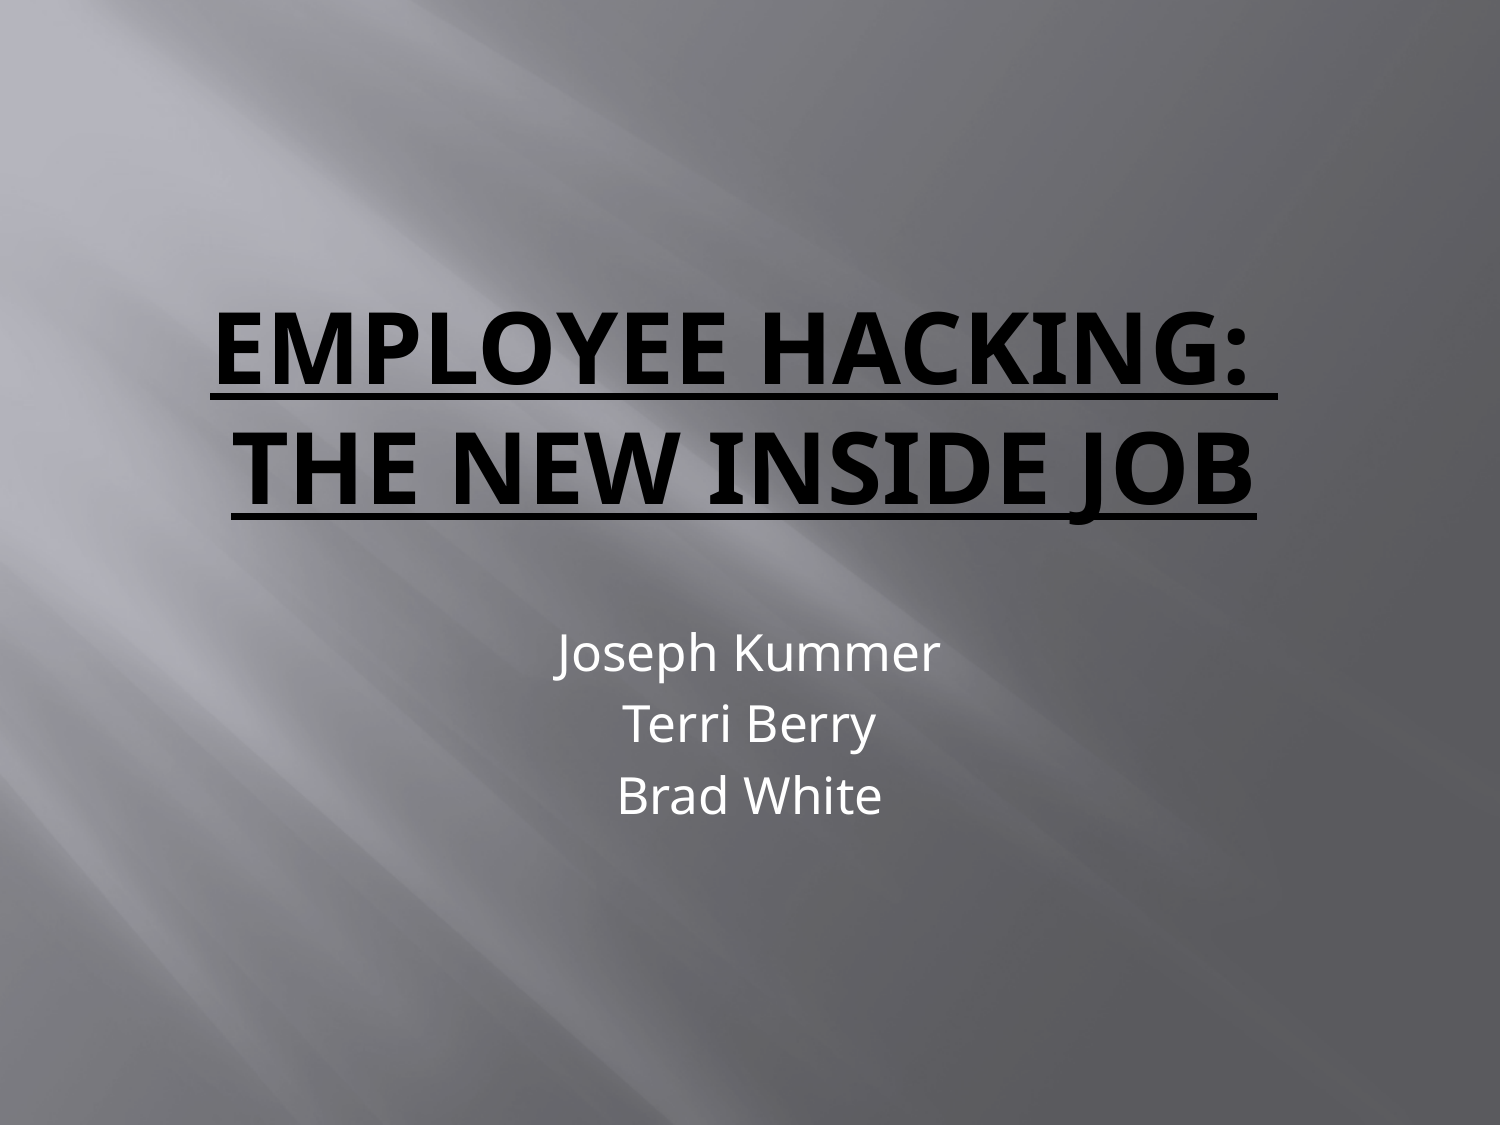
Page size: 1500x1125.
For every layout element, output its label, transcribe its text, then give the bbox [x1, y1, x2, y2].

subtitle Joseph Kummer Terri Berry Brad White [224, 612, 1276, 835]
title Employee Hacking: The New Inside Job [69, 224, 1420, 525]
